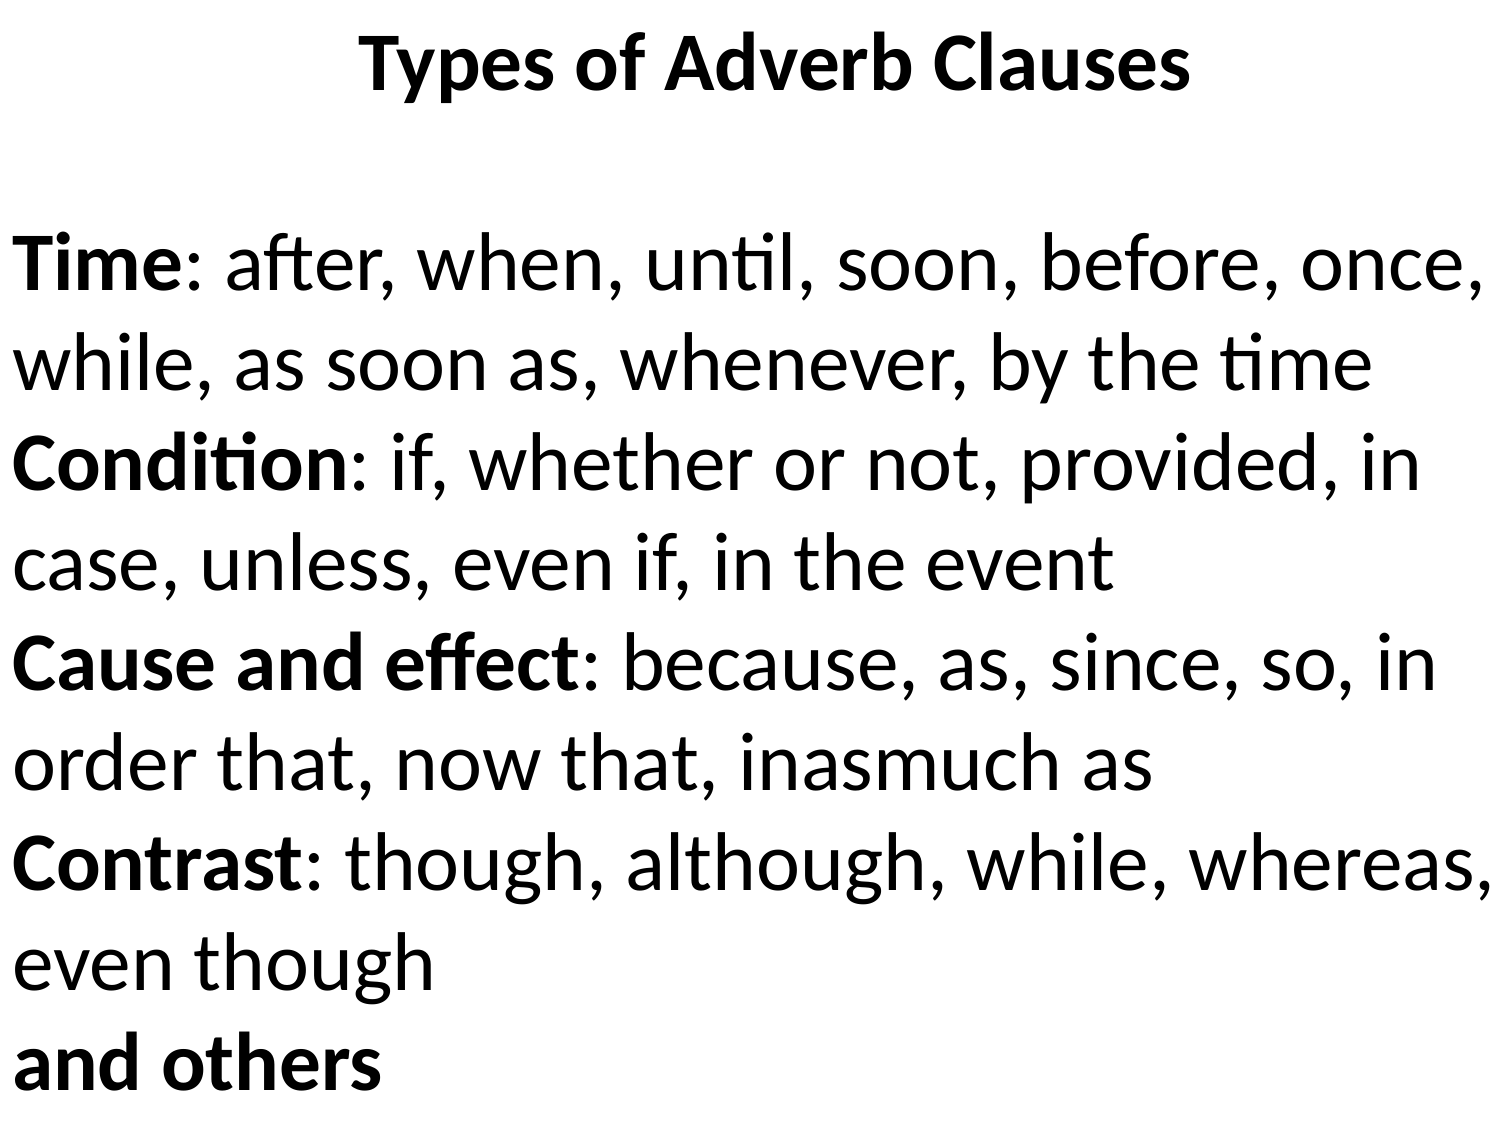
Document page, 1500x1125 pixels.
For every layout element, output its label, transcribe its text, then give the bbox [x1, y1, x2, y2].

text_box Types of Adverb Clauses Time: after, when, until, soon, before, once, while, as soon as, whenever, by the time Condition: if, whether or not, provided, in case, unless, even if, in the event Cause and effect: because, as, since, so, in order that, now that, inasmuch as Contrast: though, although, while, whereas, even though and others [0, 0, 1500, 1115]
